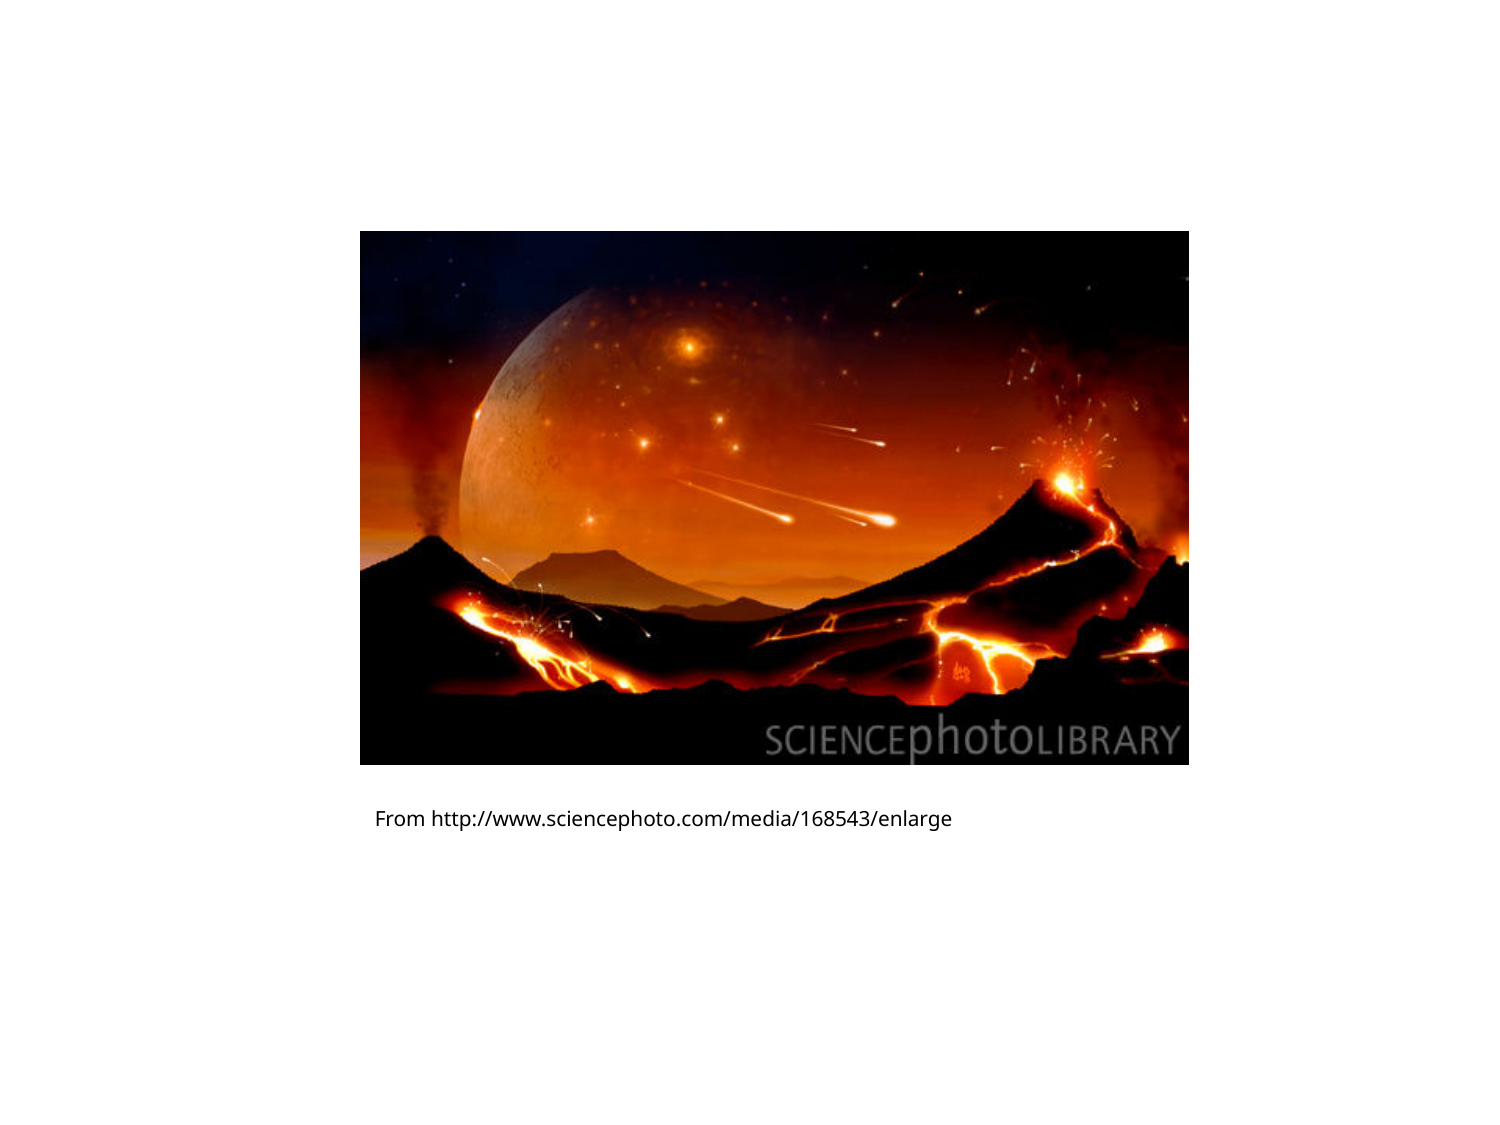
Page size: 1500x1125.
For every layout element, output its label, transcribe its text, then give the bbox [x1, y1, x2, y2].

picture [360, 231, 1189, 765]
text_box From http://www.sciencephoto.com/media/168543/enlarge [360, 798, 1111, 839]
